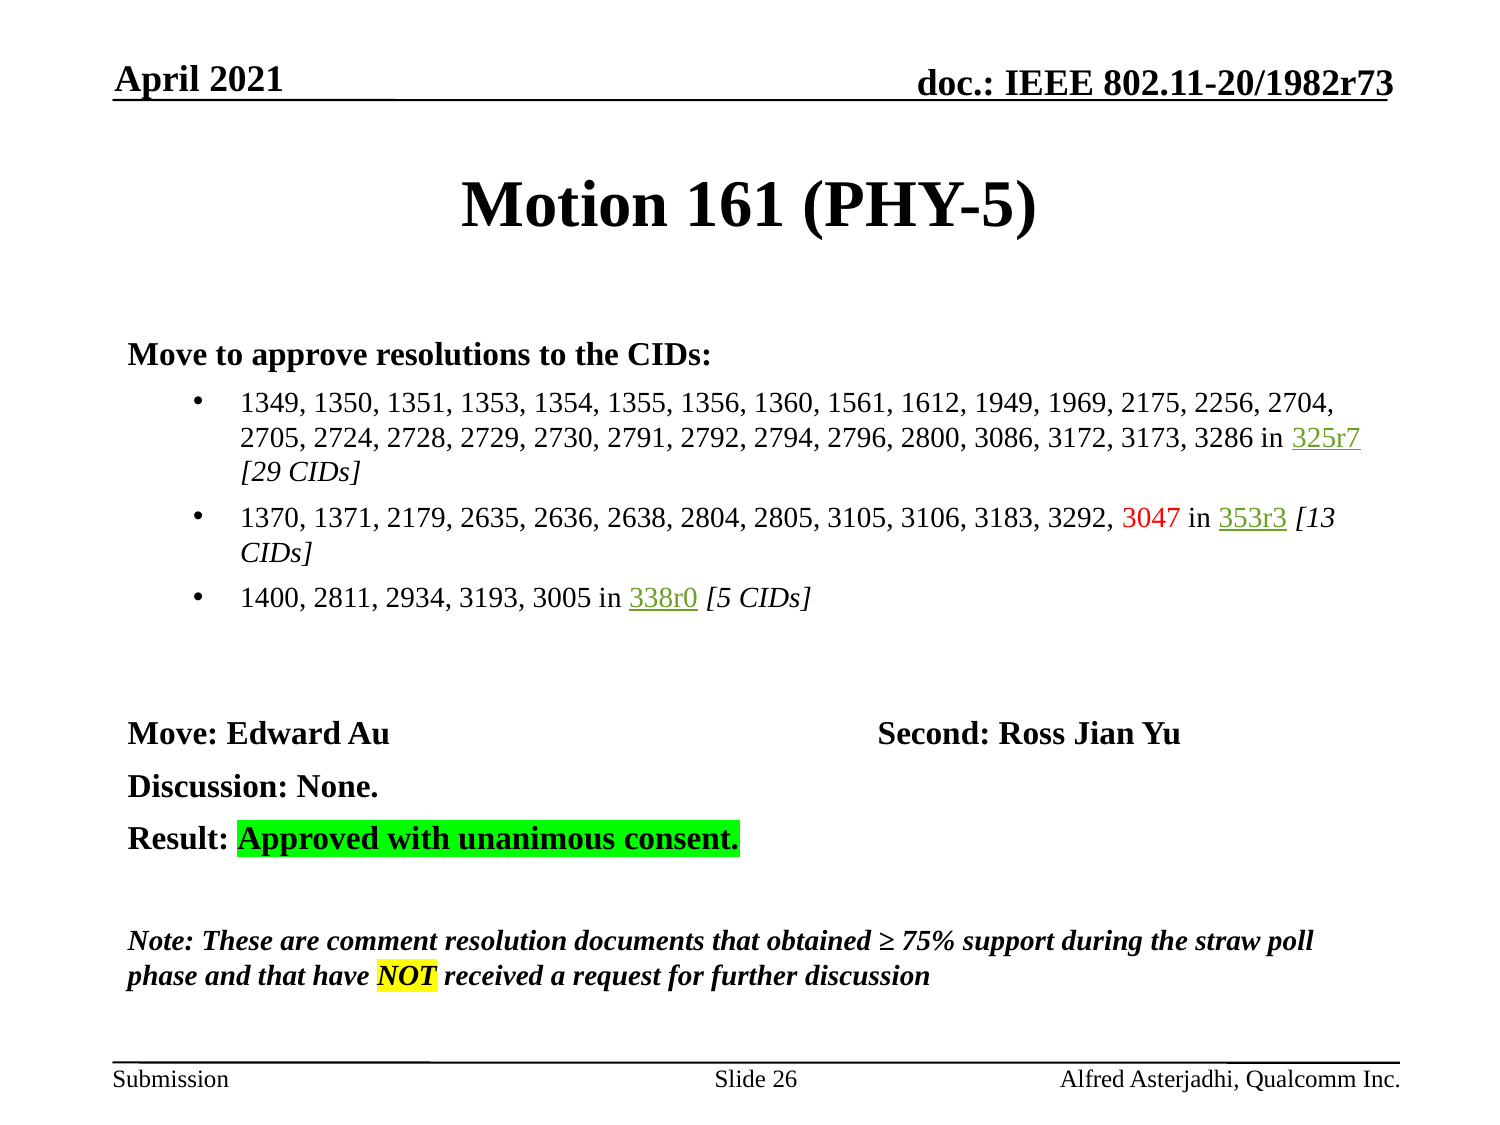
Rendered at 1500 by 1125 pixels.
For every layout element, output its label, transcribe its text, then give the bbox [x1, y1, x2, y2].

slide_number Slide 26 [712, 1061, 800, 1123]
title Motion 161 (PHY-5) [112, 112, 1388, 288]
footer Alfred Asterjadhi, Qualcomm Inc. [878, 1061, 1402, 1093]
list Move to approve resolutions to the CIDs: 1349, 1350, 1351, 1353, 1354, 1355, 1356, 1360, 1561, 1612, 1949, 1969, 2175, 2256, 2704, 2705, 2724, 2728, 2729, 2730, 2791, 2792, 2794, 2796, 2800, 3086, 3172, 3173, 3286 in 325r7 [29 CIDs] 1370, 1371, 2179, 2635, 2636, 2638, 2804, 2805, 3105, 3106, 3183, 3292, 3047 in 353r3 [13 CIDs] 1400, 2811, 2934, 3193, 3005 in 338r0 [5 CIDs] Move: Edward Au Second: Ross Jian Yu Discussion: None. Result: Approved with unanimous consent. Note: These are comment resolution documents that obtained ≥ 75% support during the straw poll phase and that have NOT received a request for further discussion [112, 324, 1388, 1063]
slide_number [114, 54, 423, 100]
